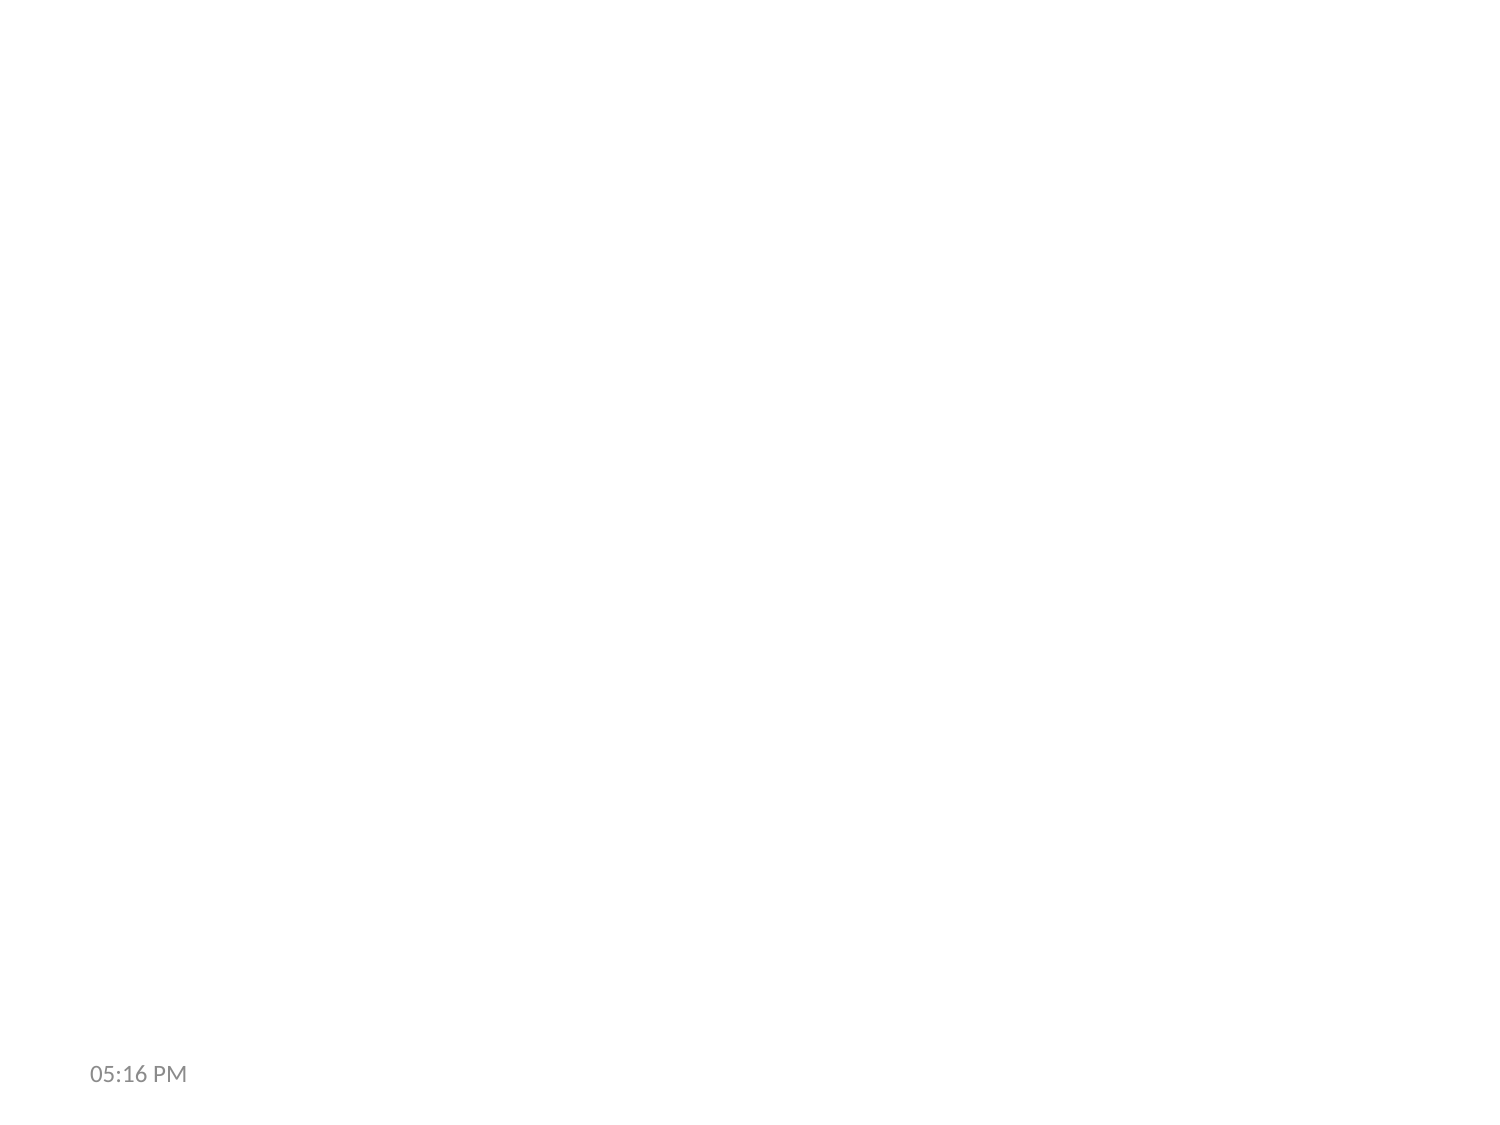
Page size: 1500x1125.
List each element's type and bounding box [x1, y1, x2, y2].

slide_number [75, 1042, 425, 1103]
